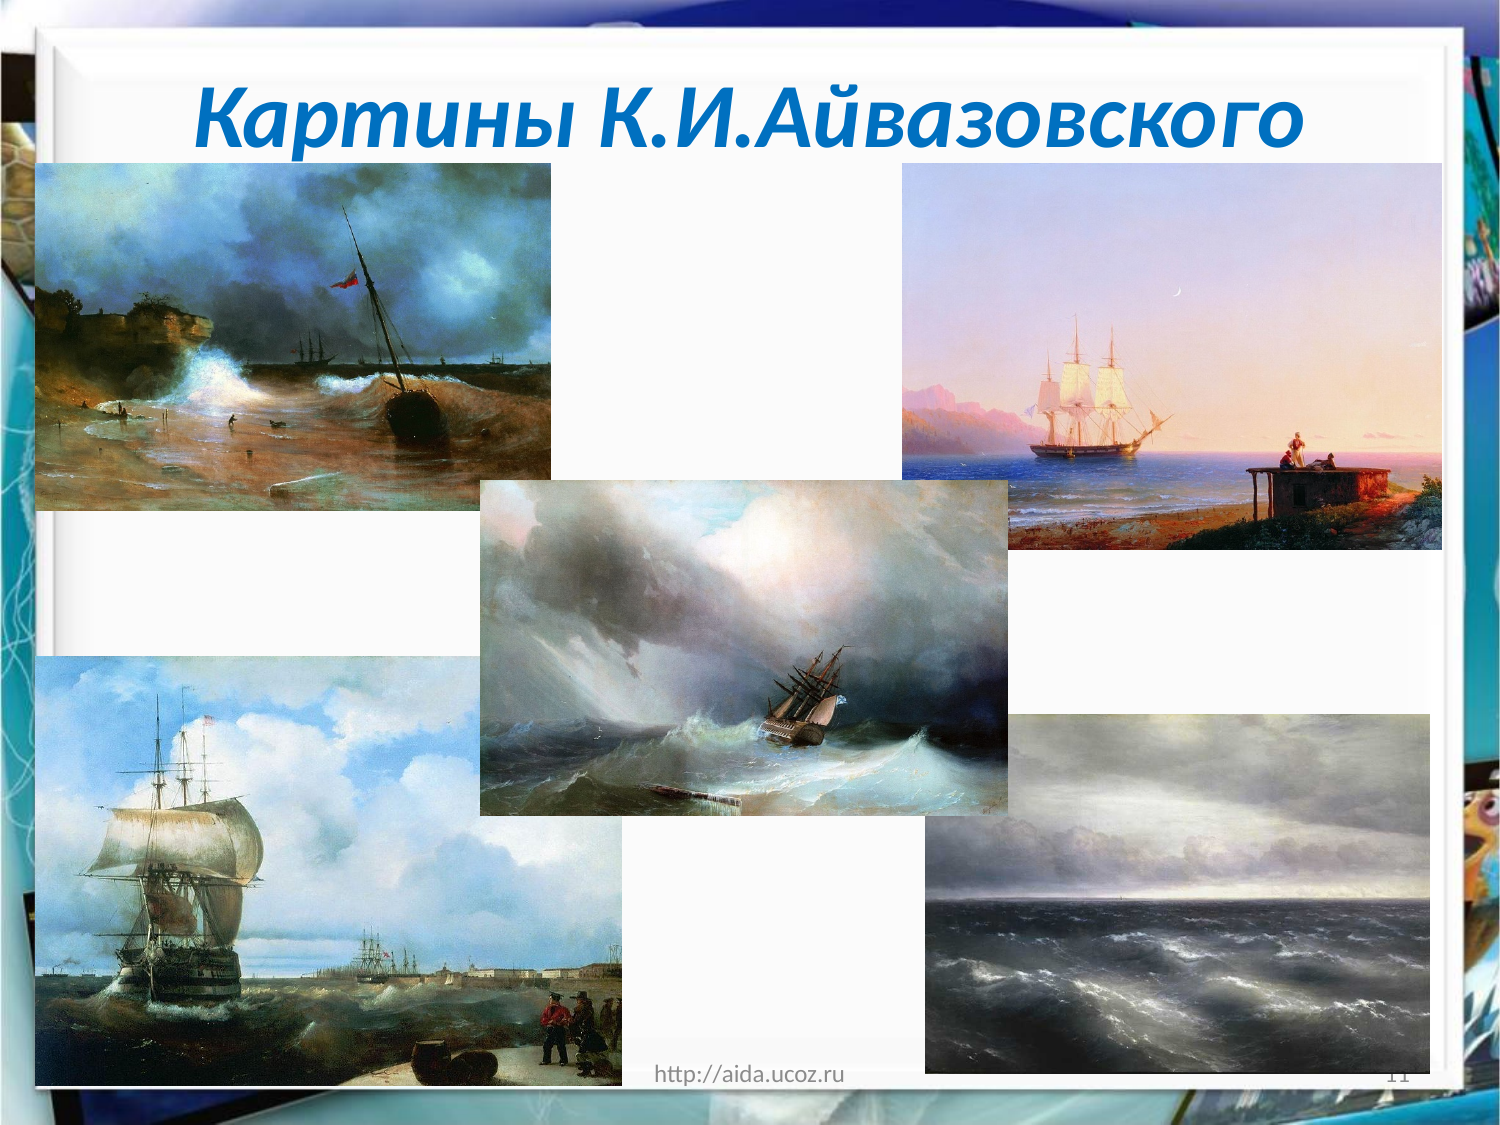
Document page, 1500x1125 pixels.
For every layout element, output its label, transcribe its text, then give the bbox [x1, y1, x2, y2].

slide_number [75, 1094, 425, 1103]
picture [0, 0, 1500, 1125]
slide_number 11 [1074, 1082, 1425, 1103]
footer http://aida.ucoz.ru [512, 1042, 988, 1103]
title Картины К.И.Айвазовского [74, 44, 1426, 177]
